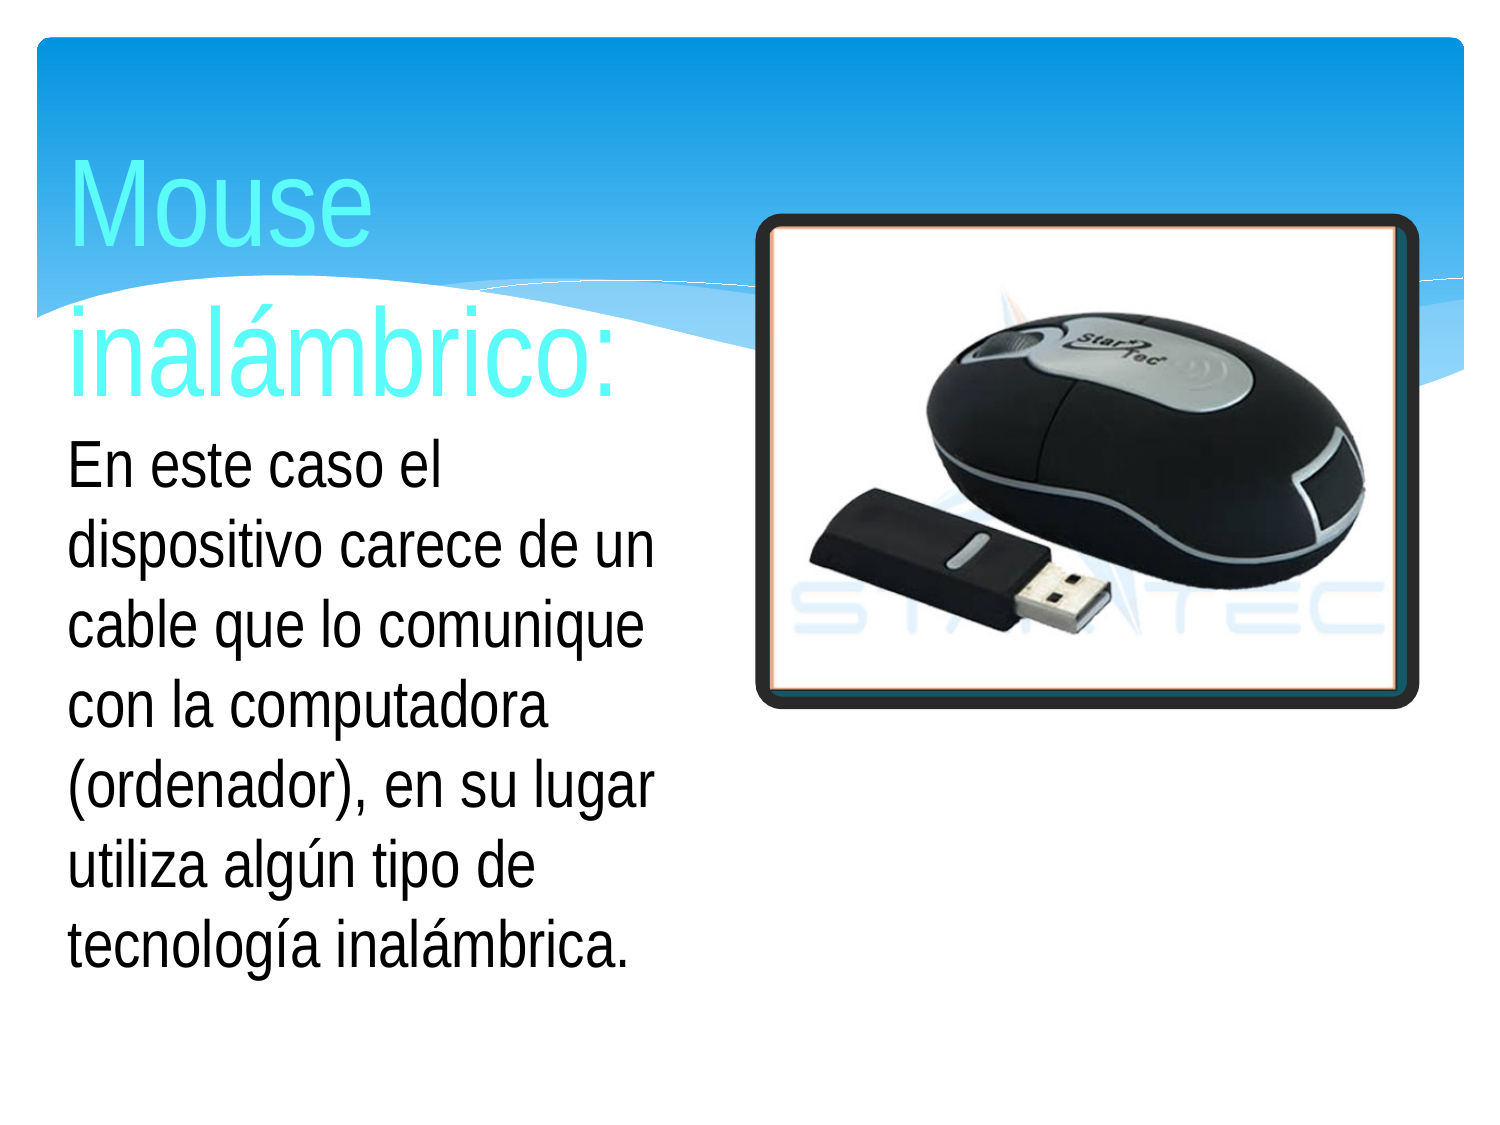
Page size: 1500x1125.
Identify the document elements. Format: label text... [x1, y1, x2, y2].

text_box Mouse inalámbrico: En este caso el dispositivo carece de un cable que lo comunique con la computadora (ordenador), en su lugar utiliza algún tipo de tecnología inalámbrica. [53, 113, 680, 1033]
picture [761, 219, 1414, 704]
